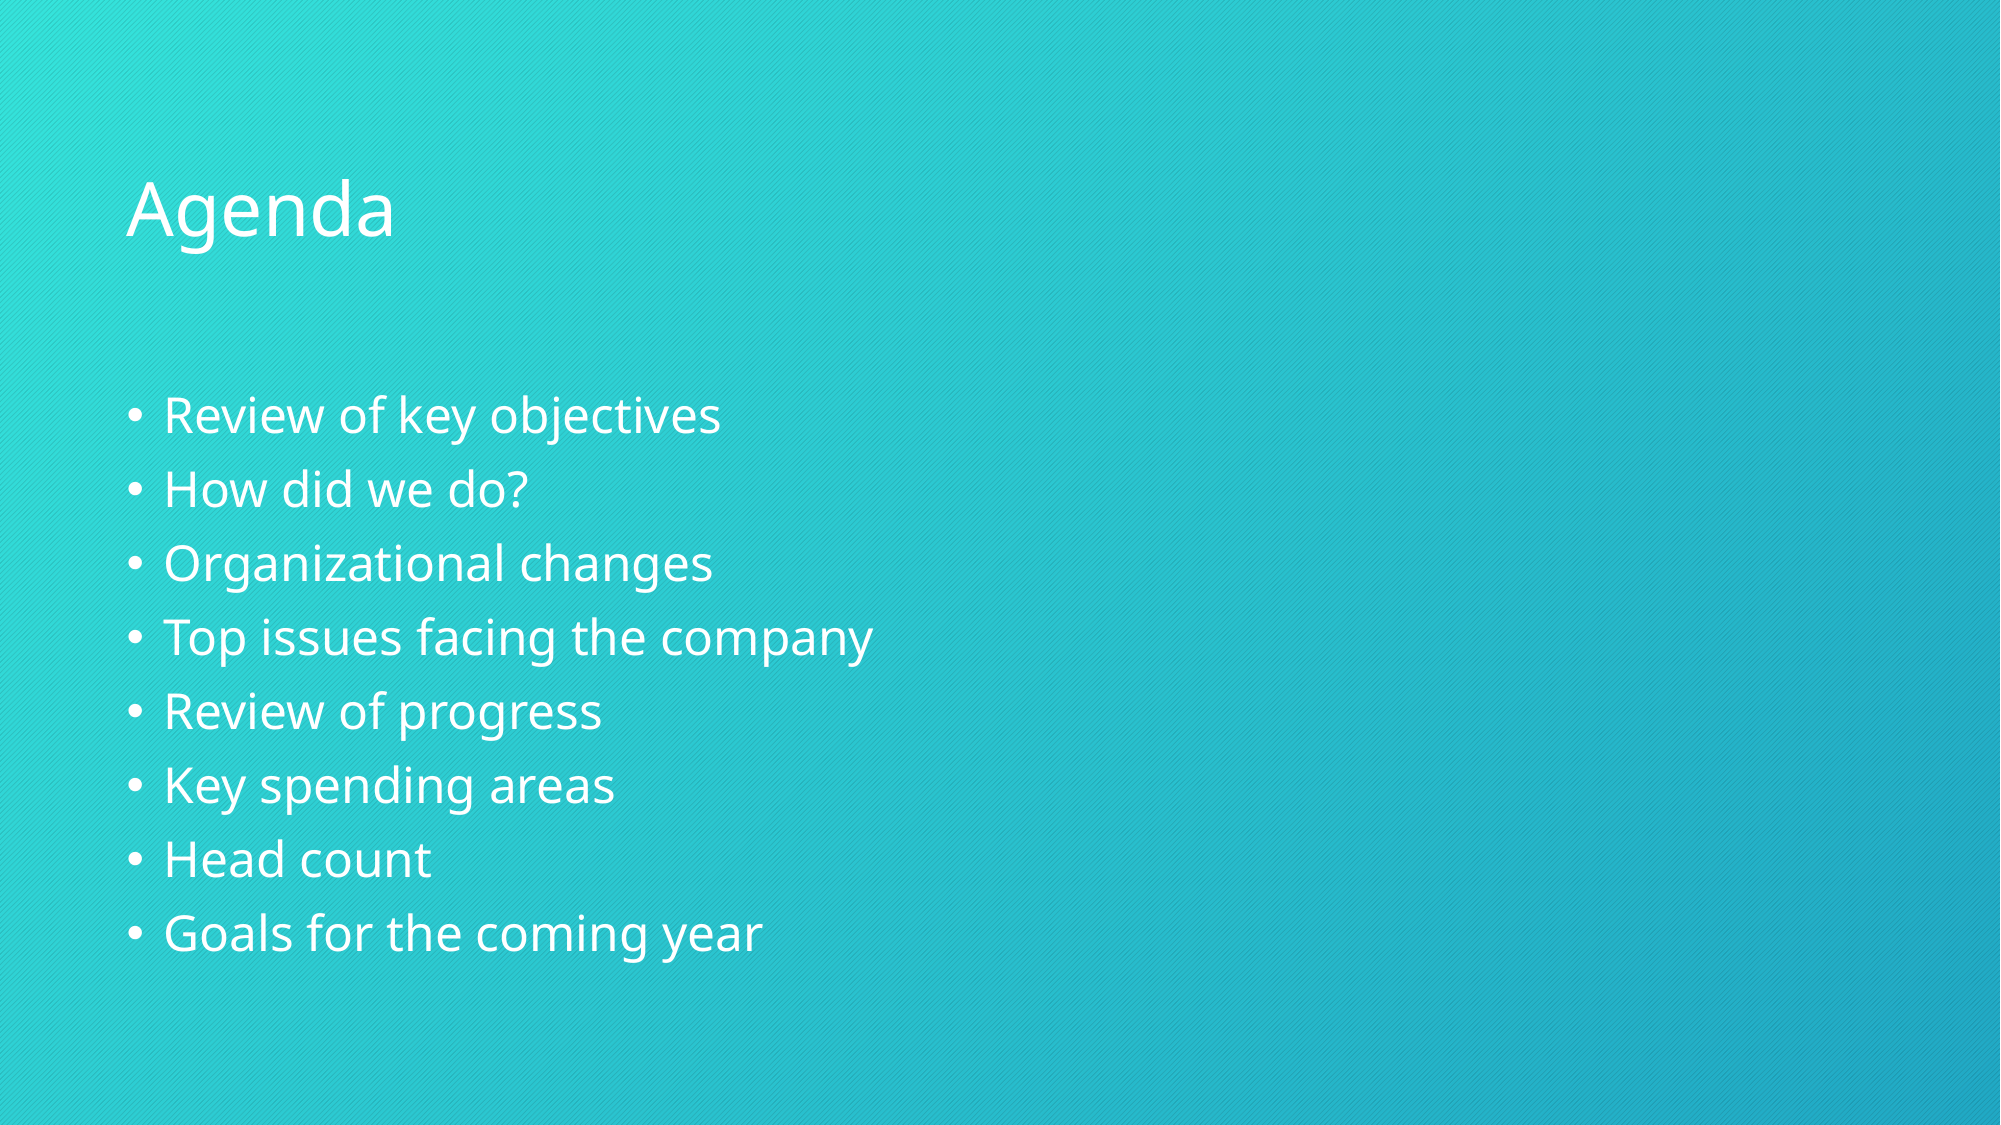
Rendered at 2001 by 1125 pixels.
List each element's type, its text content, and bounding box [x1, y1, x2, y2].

list Review of key objectives How did we do? Organizational changes Top issues facing the company Review of progress Key spending areas Head count Goals for the coming year [111, 383, 1689, 974]
title Agenda [111, 123, 1689, 301]
